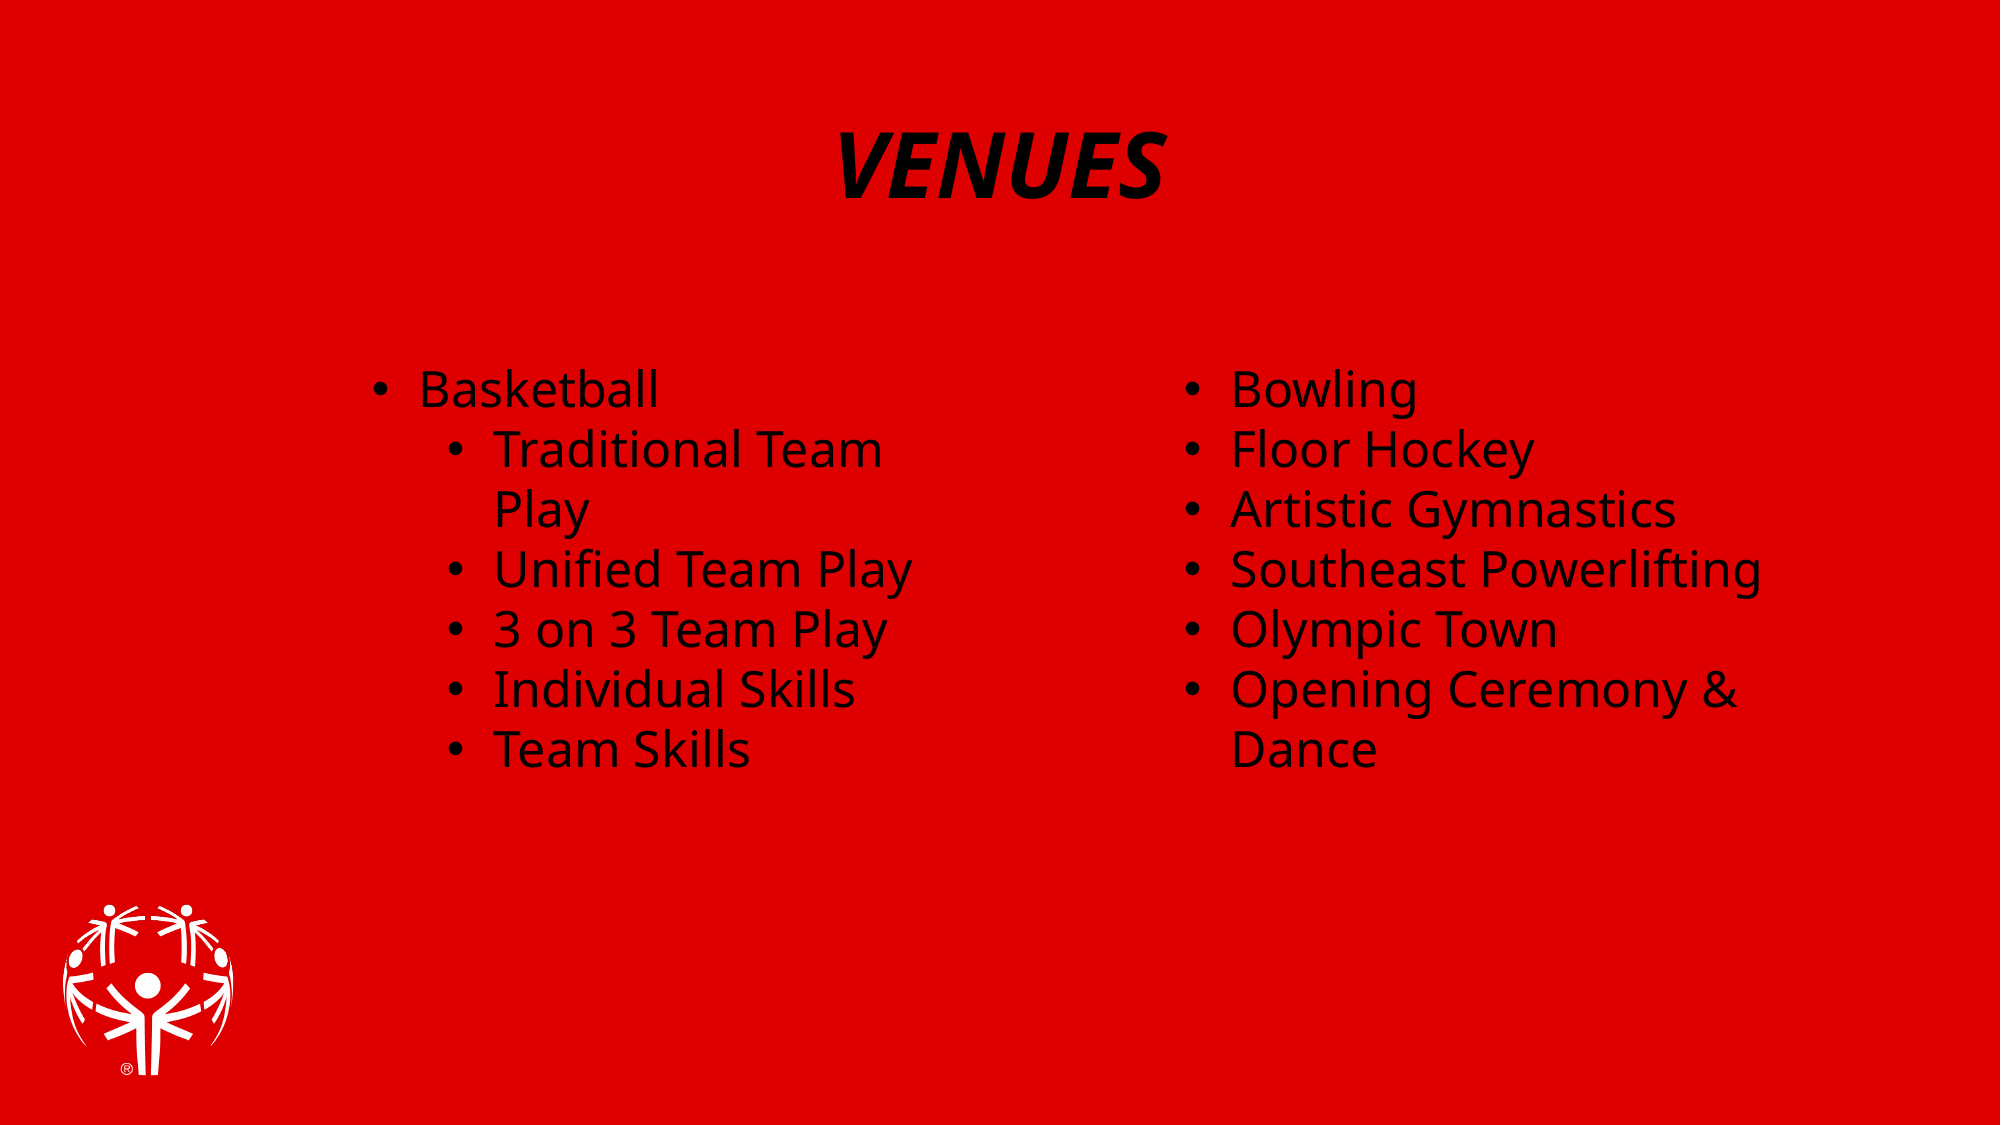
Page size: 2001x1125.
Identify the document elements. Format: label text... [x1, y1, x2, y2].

text_box Basketball Traditional Team Play Unified Team Play 3 on 3 Team Play Individual Skills Team Skills [357, 350, 1000, 786]
title VENUES [137, 59, 1863, 278]
text_box Bowling Floor Hockey Artistic Gymnastics Southeast Powerlifting Olympic Town Opening Ceremony & Dance [1168, 350, 1810, 786]
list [0, 881, 287, 1098]
